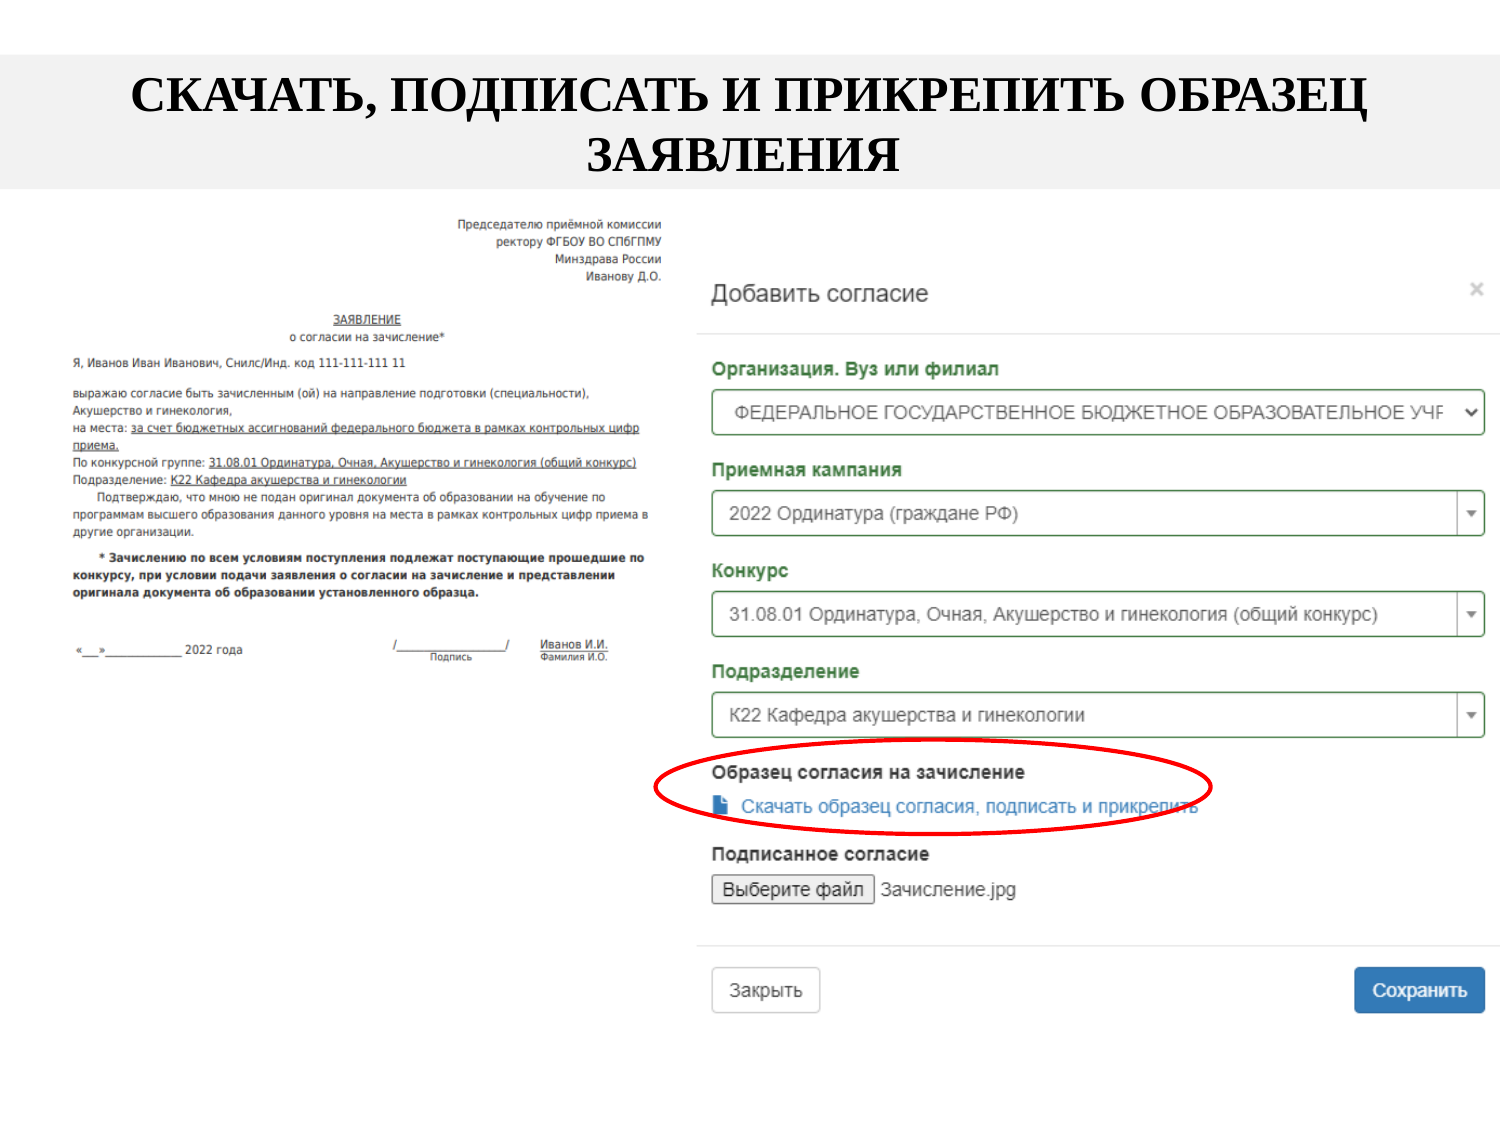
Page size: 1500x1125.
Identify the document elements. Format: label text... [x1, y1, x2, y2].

text_box СКАЧАТЬ, ПОДПИСАТЬ И ПРИКРЕПИТЬ ОБРАЗЕЦ ЗАЯВЛЕНИЯ [0, 54, 1500, 190]
picture [29, 167, 1500, 1125]
